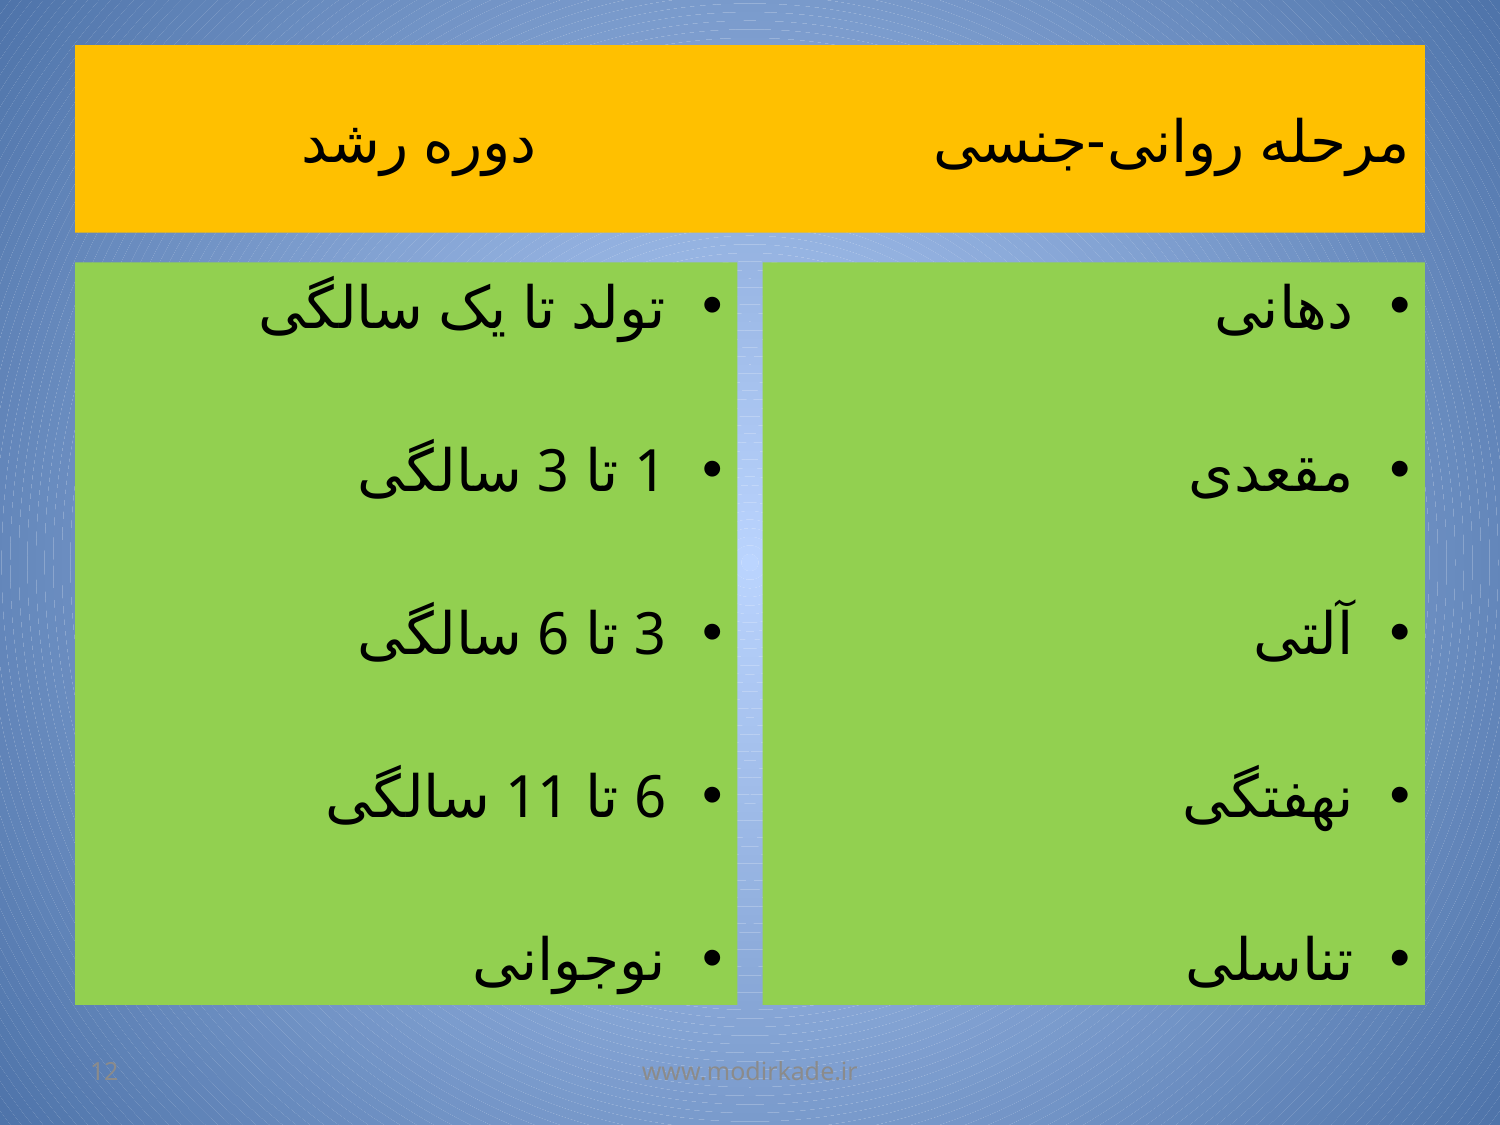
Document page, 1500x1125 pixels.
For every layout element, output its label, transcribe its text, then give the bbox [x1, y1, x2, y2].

footer www.modirkade.ir [512, 1042, 988, 1103]
list تولد تا یک سالگی 1 تا 3 سالگی 3 تا 6 سالگی 6 تا 11 سالگی نوجوانی [75, 262, 738, 1005]
list دهانی مقعدی آلتی نهفتگی تناسلی [762, 262, 1425, 1005]
title مرحله روانی-جنسی دوره رشد [75, 45, 1425, 233]
slide_number 12 [75, 1042, 425, 1103]
